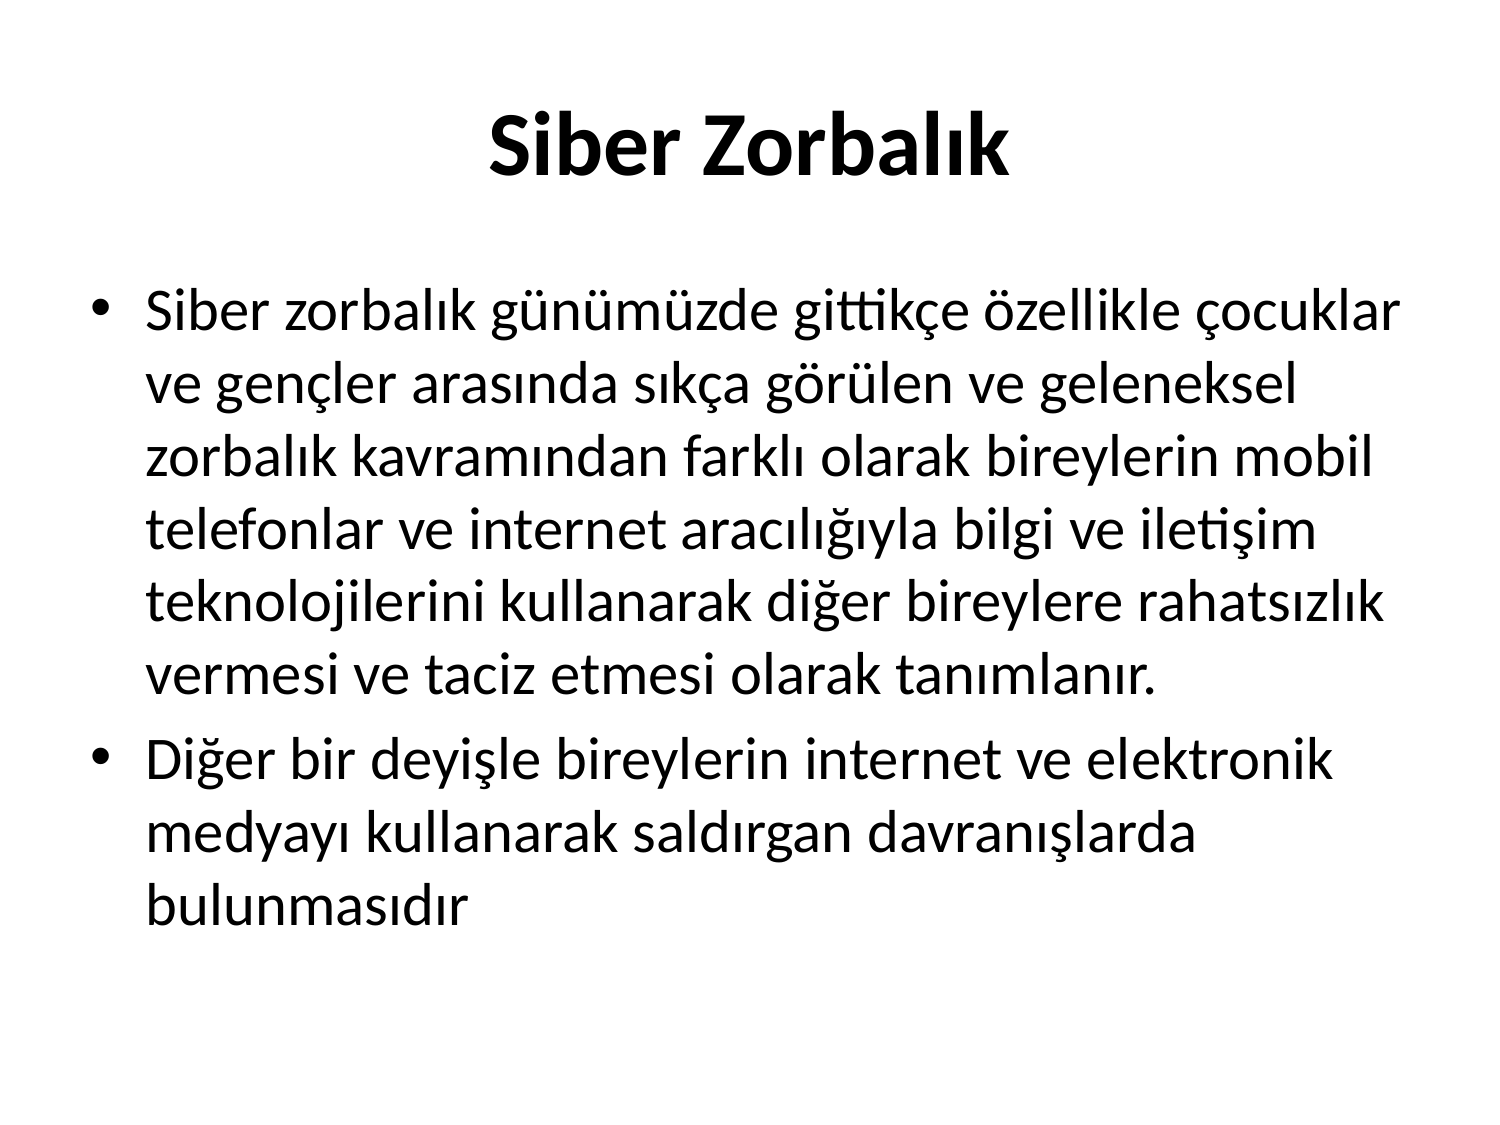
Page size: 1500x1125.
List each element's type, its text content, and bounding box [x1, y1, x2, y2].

list Siber zorbalık günümüzde gittikçe özellikle çocuklar ve gençler arasında sıkça görülen ve geleneksel zorbalık kavramından farklı olarak bireylerin mobil telefonlar ve internet aracılığıyla bilgi ve iletişim teknolojilerini kullanarak diğer bireylere rahatsızlık vermesi ve taciz etmesi olarak tanımlanır. Diğer bir deyişle bireylerin internet ve elektronik medyayı kullanarak saldırgan davranışlarda bulunmasıdır [75, 262, 1425, 1005]
title Siber Zorbalık [75, 45, 1425, 233]
